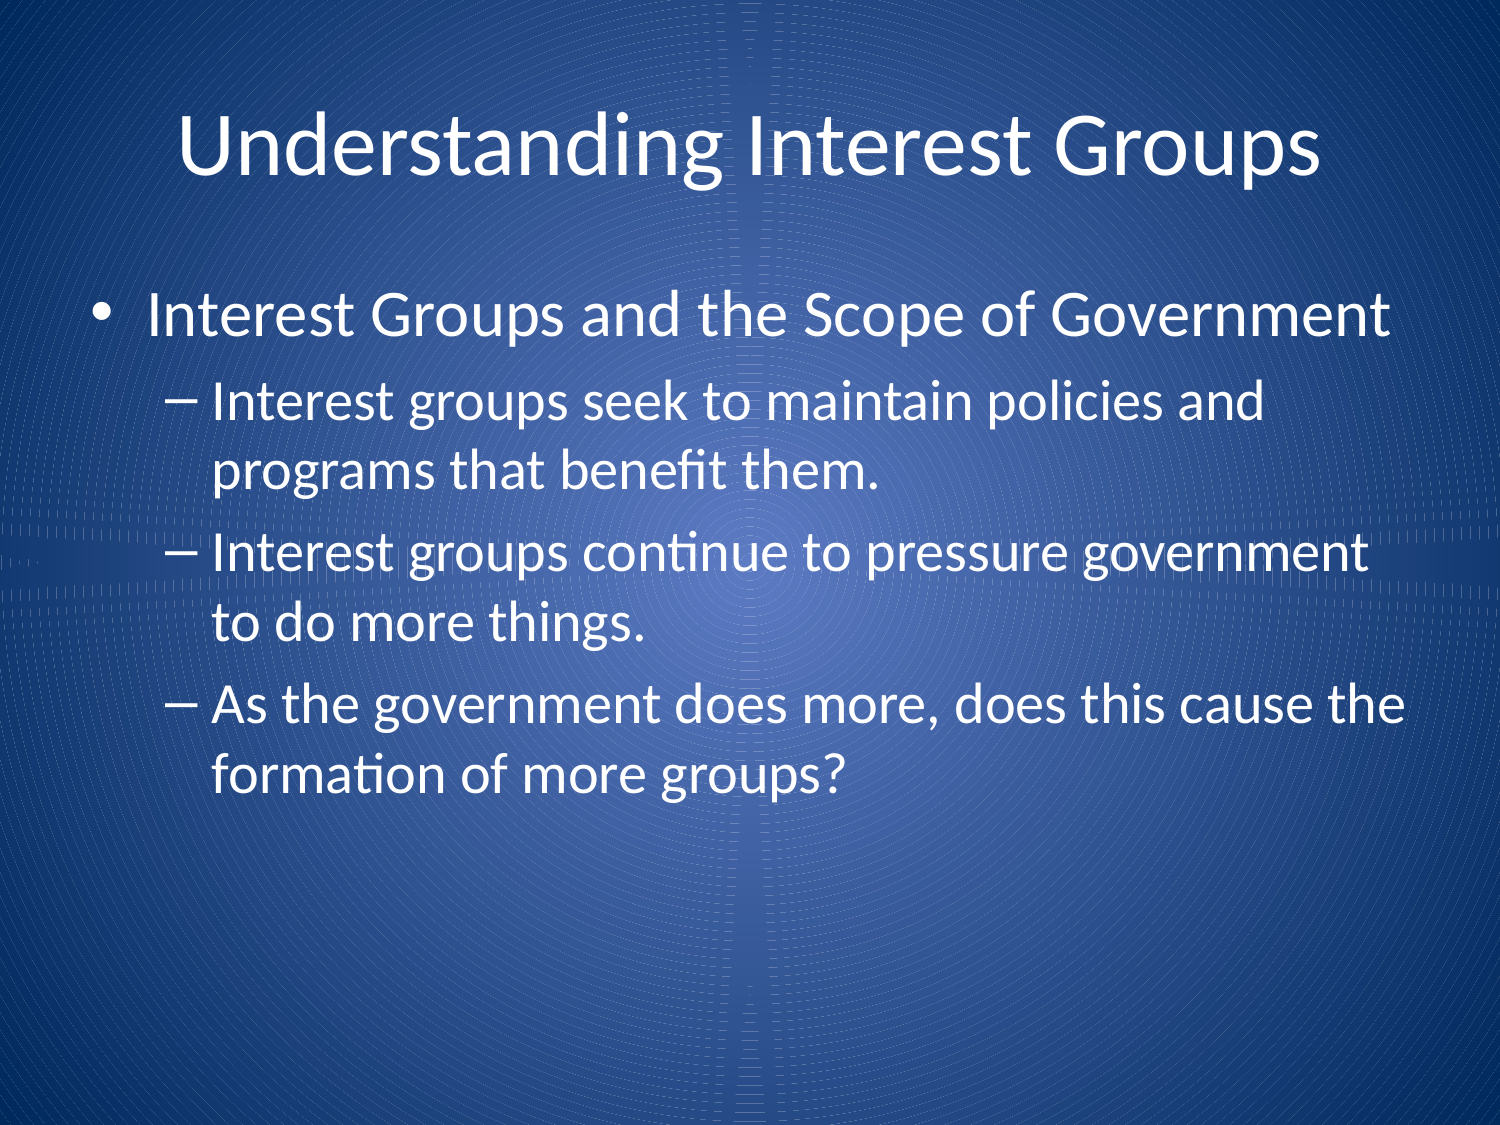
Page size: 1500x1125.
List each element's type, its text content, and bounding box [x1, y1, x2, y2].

title Understanding Interest Groups [75, 45, 1425, 233]
list Interest Groups and the Scope of Government Interest groups seek to maintain policies and programs that benefit them. Interest groups continue to pressure government to do more things. As the government does more, does this cause the formation of more groups? [75, 262, 1425, 1005]
